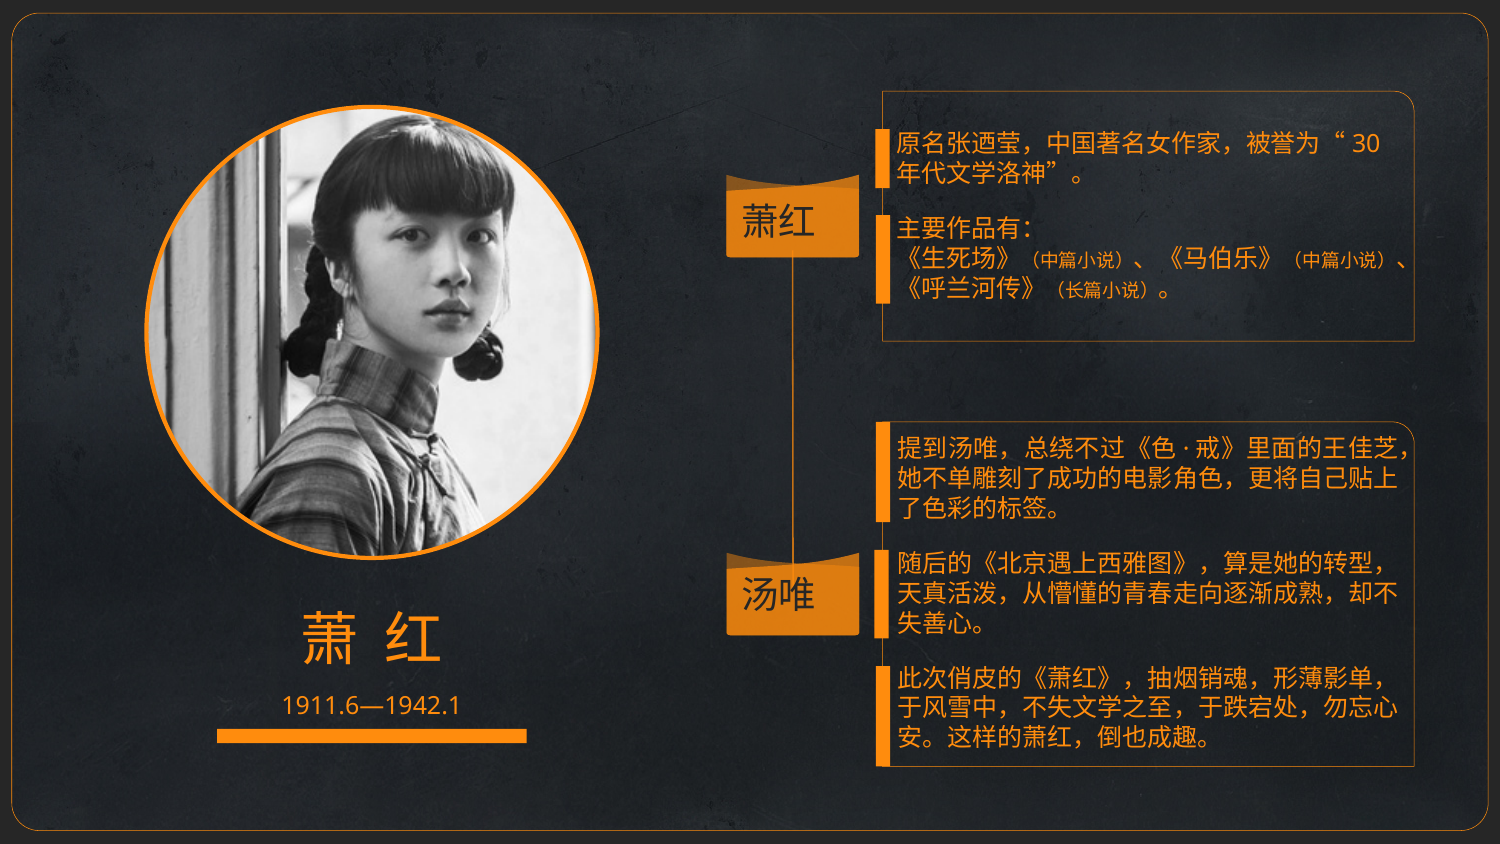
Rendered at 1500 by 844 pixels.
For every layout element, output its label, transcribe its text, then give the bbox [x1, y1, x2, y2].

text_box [726, 174, 860, 258]
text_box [726, 552, 860, 636]
text_box [9, 10, 1491, 833]
text_box [873, 127, 880, 190]
text_box 原名张迺莹，中国著名女作家，被誉为“30年代文学洛神”。 主要作品有： 《生死场》（中篇小说）、《马伯乐》（中篇小说）、《呼兰河传》（长篇小说）。 [881, 120, 1413, 310]
text_box [881, 433, 1417, 769]
text_box [144, 104, 600, 561]
text_box [874, 420, 892, 524]
text_box [874, 213, 892, 306]
text_box 1911.6—1942.1 [217, 681, 527, 727]
text_box [215, 727, 529, 745]
text_box [872, 548, 891, 640]
text_box 萧 红 [217, 594, 527, 679]
text_box [880, 89, 1417, 344]
text_box [874, 664, 892, 768]
text_box [881, 419, 1408, 425]
text_box 提到汤唯，总绕不过《色·戒》里面的王佳芝，她不单雕刻了成功的电影角色，更将自己贴上了色彩的标签。 随后的《北京遇上西雅图》，算是她的转型，天真活泼，从懵懂的青春走向逐渐成熟，却不失善心。 此次俏皮的《萧红》，抽烟销魂，形薄影单，于风雪中，不失文学之至，于跌宕处，勿忘心安。这样的萧红，倒也成趣。 [882, 425, 1414, 760]
